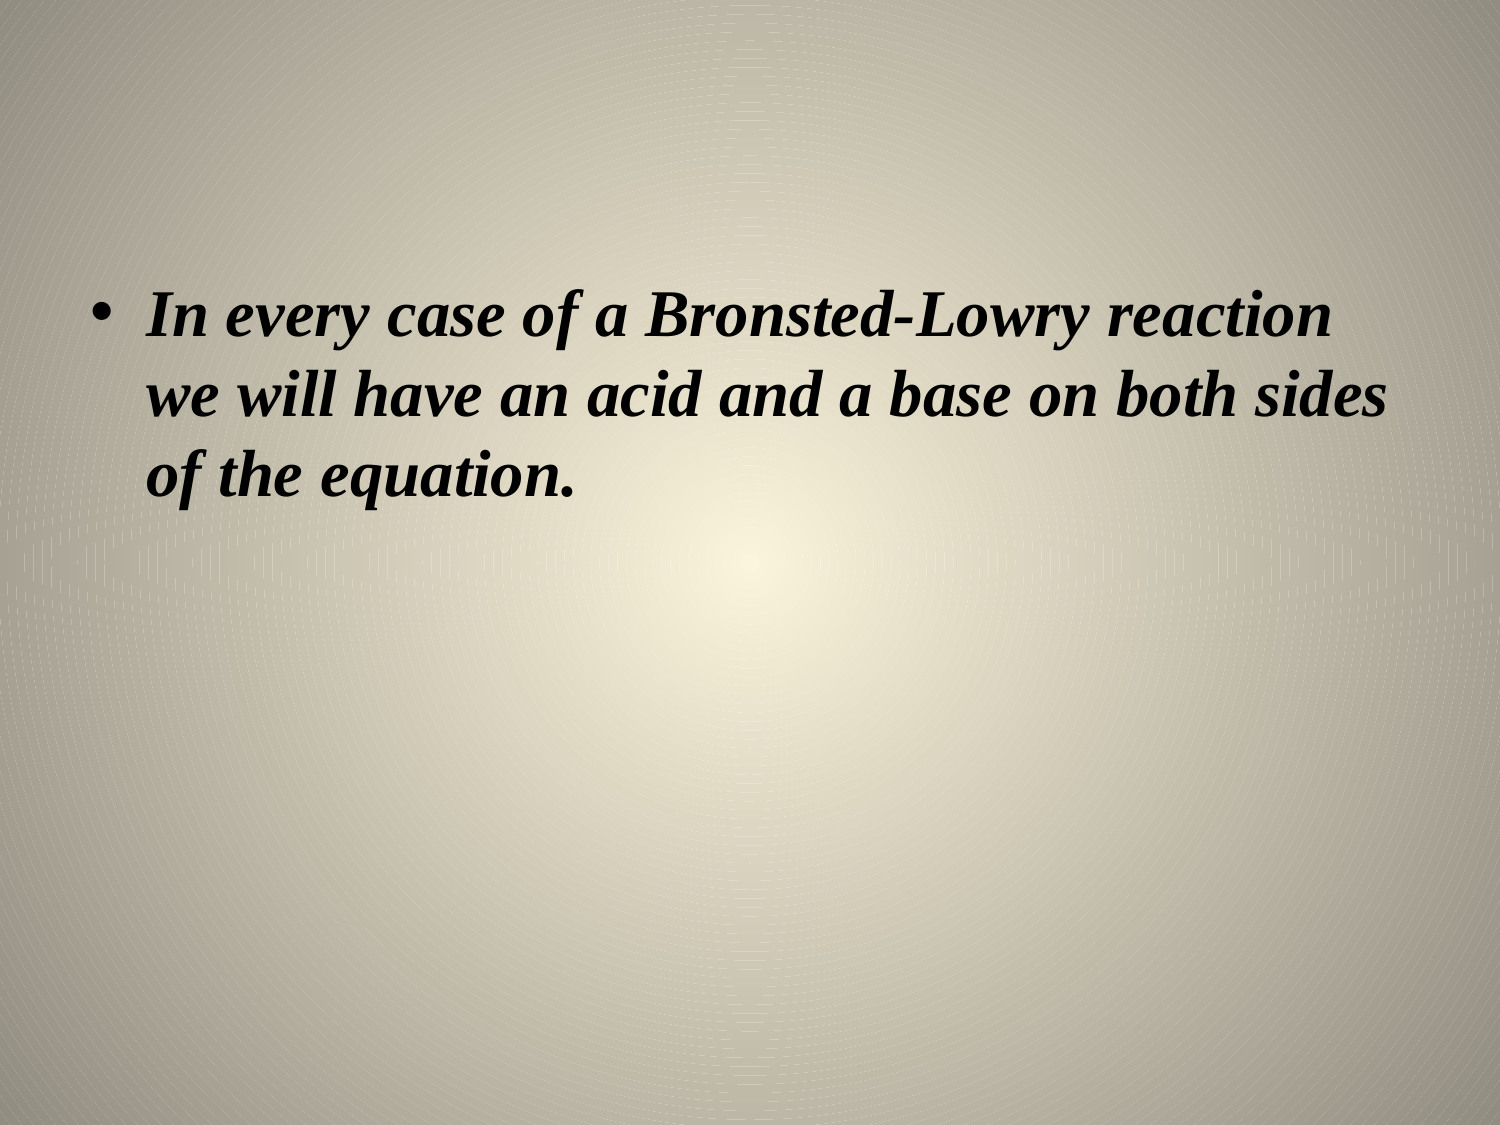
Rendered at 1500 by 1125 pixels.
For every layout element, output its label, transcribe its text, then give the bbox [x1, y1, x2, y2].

list In every case of a Bronsted-Lowry reaction we will have an acid and a base on both sides of the equation. [75, 262, 1425, 1005]
